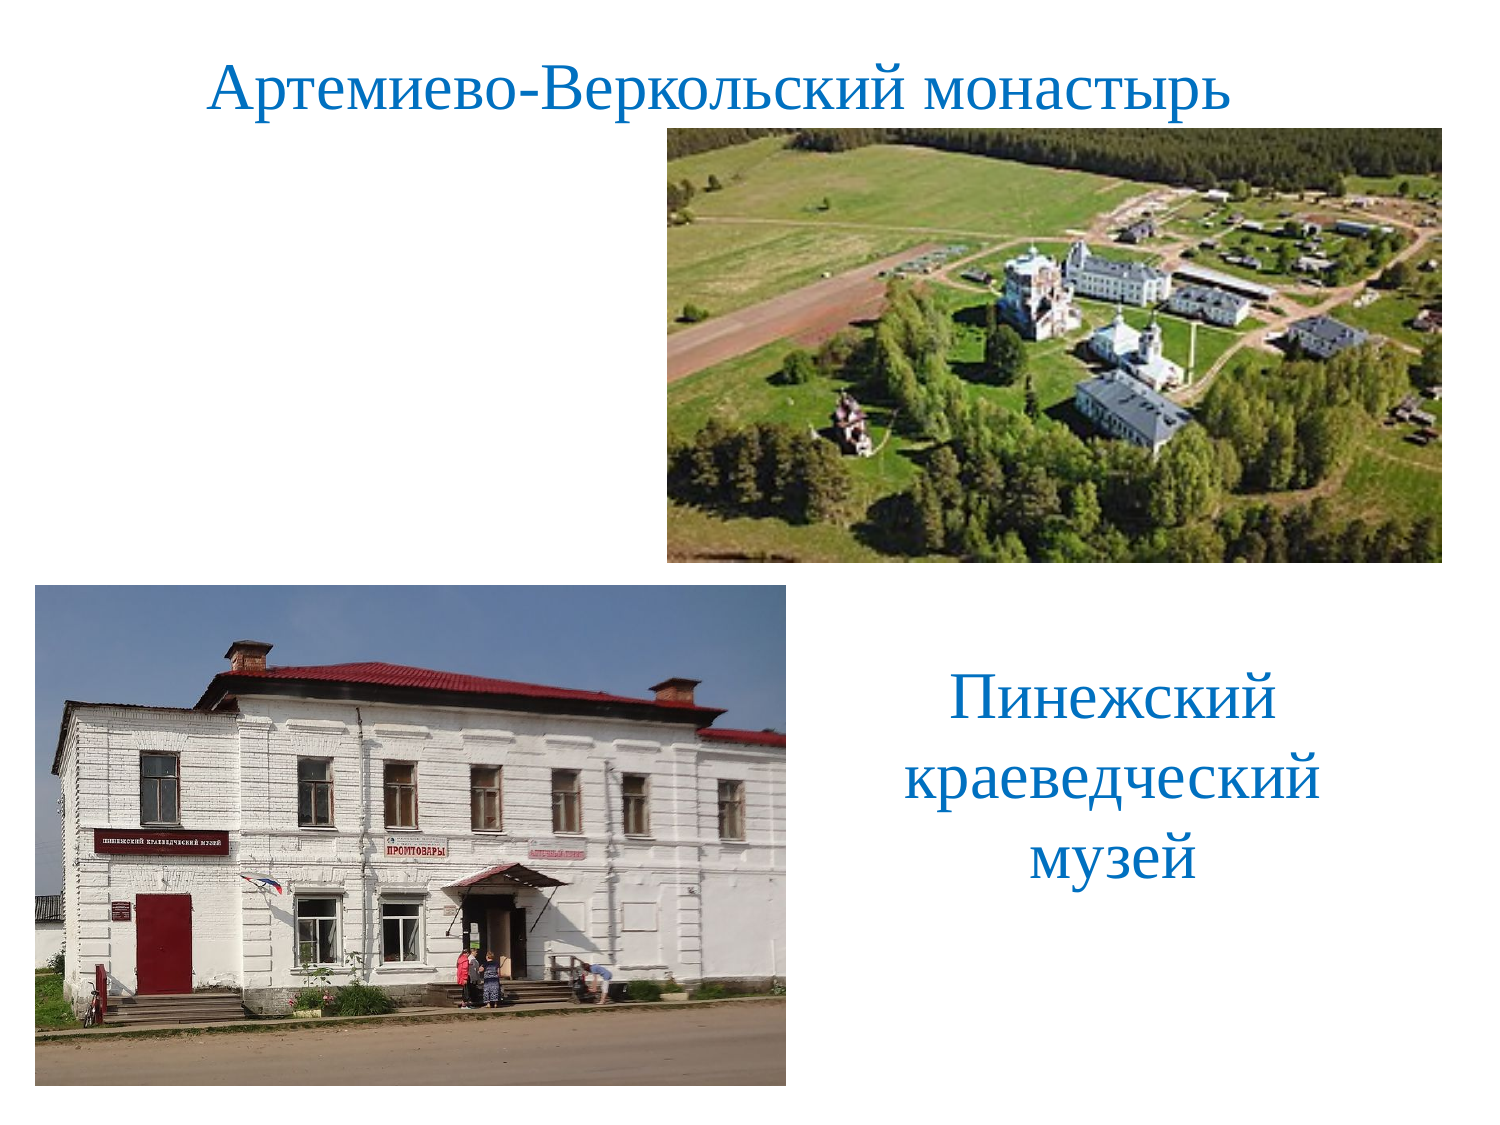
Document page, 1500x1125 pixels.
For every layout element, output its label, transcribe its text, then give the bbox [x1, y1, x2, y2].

picture [667, 128, 1442, 564]
text_box Пинежский краеведческий музей [820, 644, 1407, 900]
picture [34, 585, 786, 1086]
text_box Артемиево-Веркольский монастырь [191, 35, 1249, 130]
